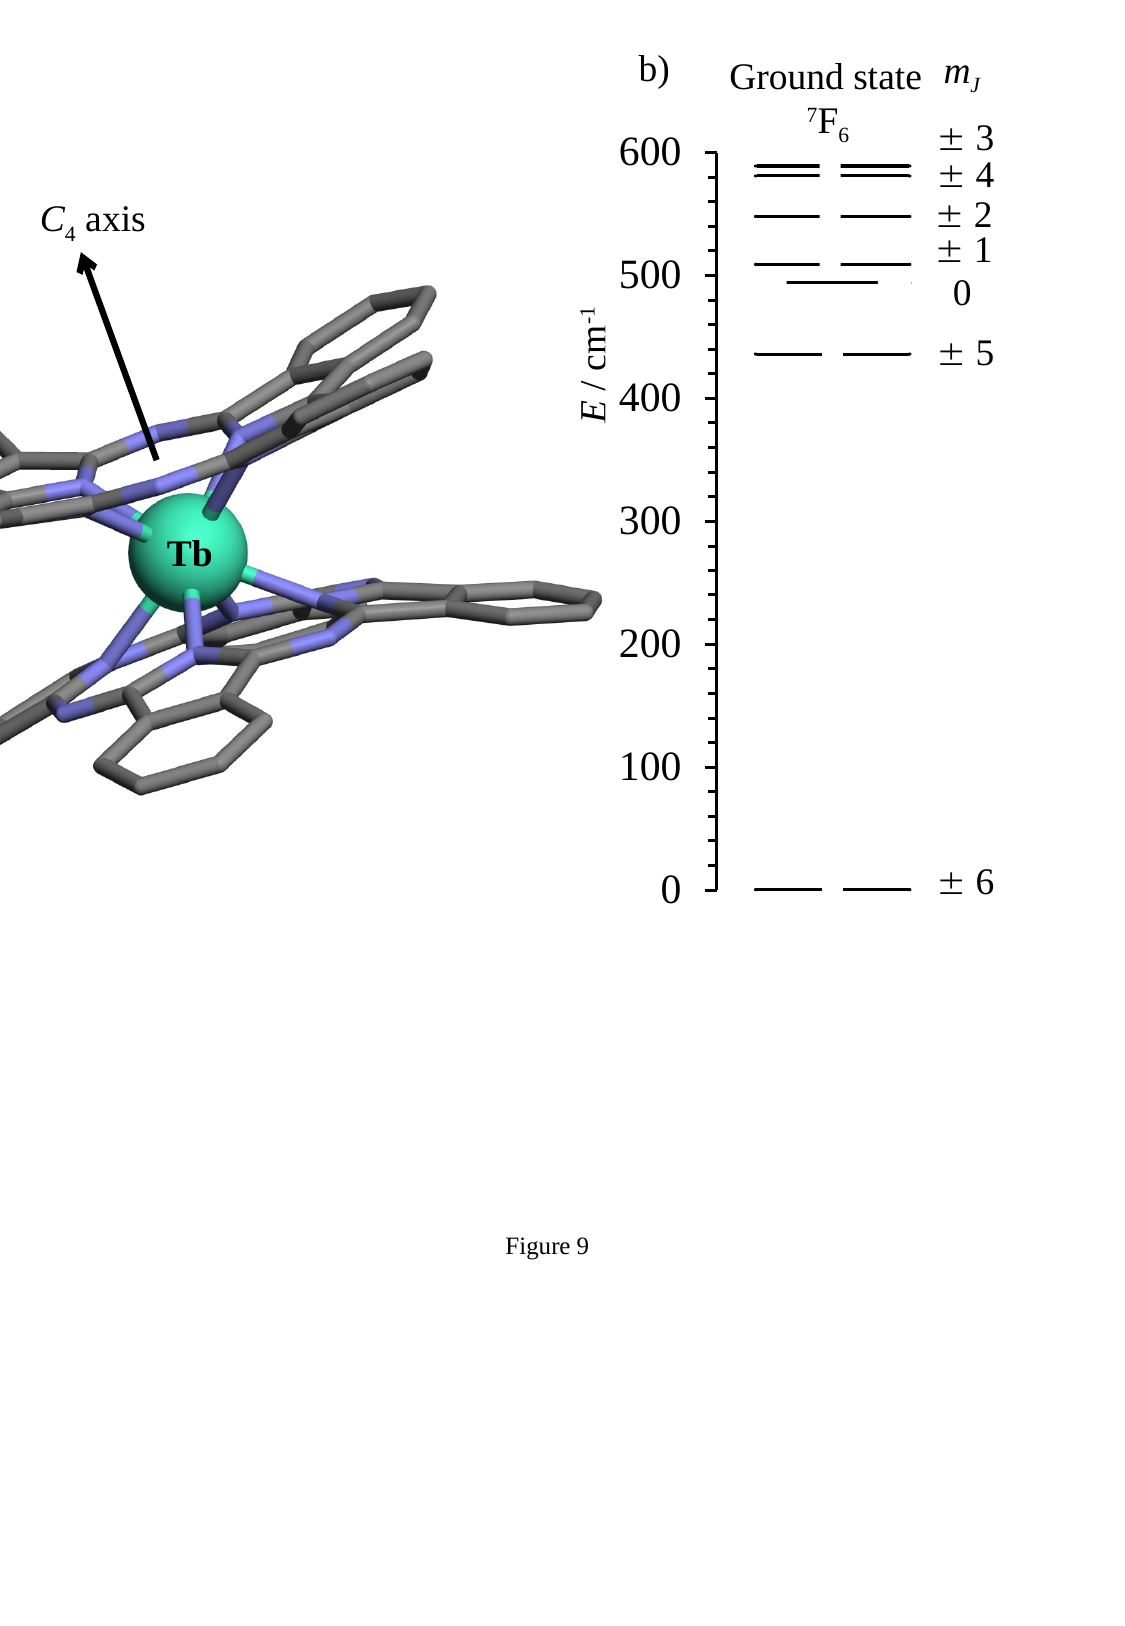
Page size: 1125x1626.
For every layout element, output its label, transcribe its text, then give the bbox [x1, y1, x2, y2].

text_box Figure 9 [490, 1222, 605, 1268]
picture [0, 277, 560, 852]
text_box C4 axis [25, 187, 161, 253]
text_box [80, 252, 157, 461]
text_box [560, 38, 1029, 924]
